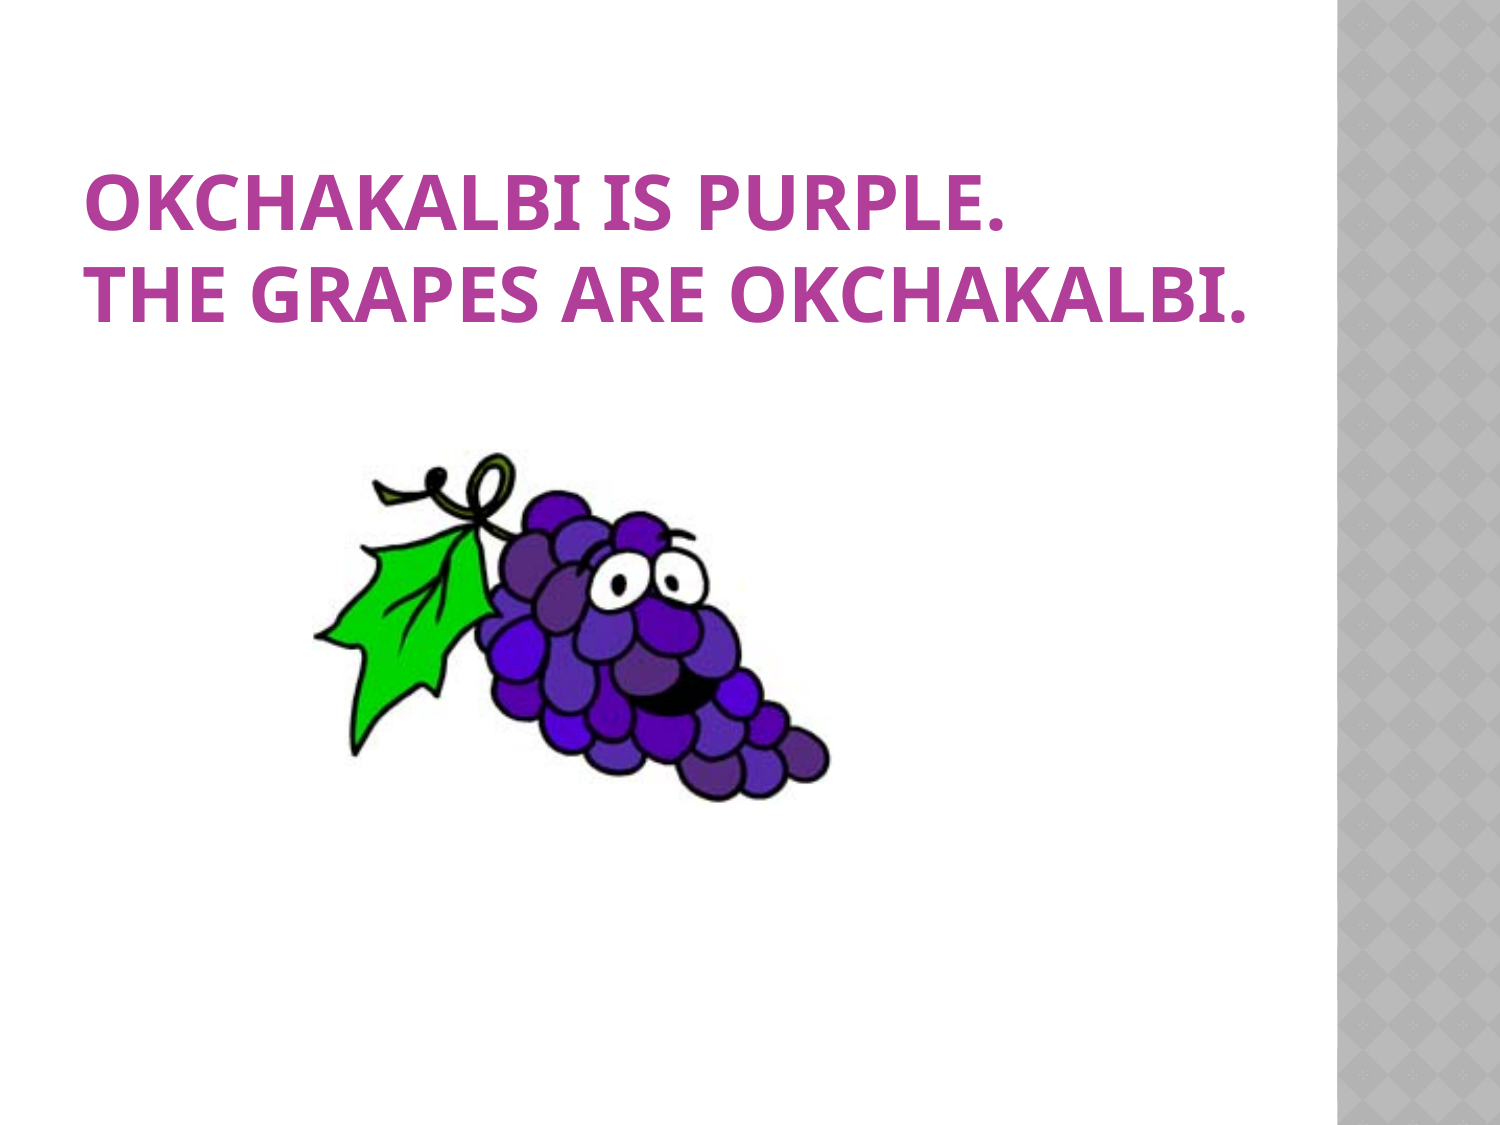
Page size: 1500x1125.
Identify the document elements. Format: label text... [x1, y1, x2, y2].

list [312, 449, 834, 805]
title OKCHAKALBI IS PURPLE. The grapes are okchakalbi. [75, 149, 1263, 338]
